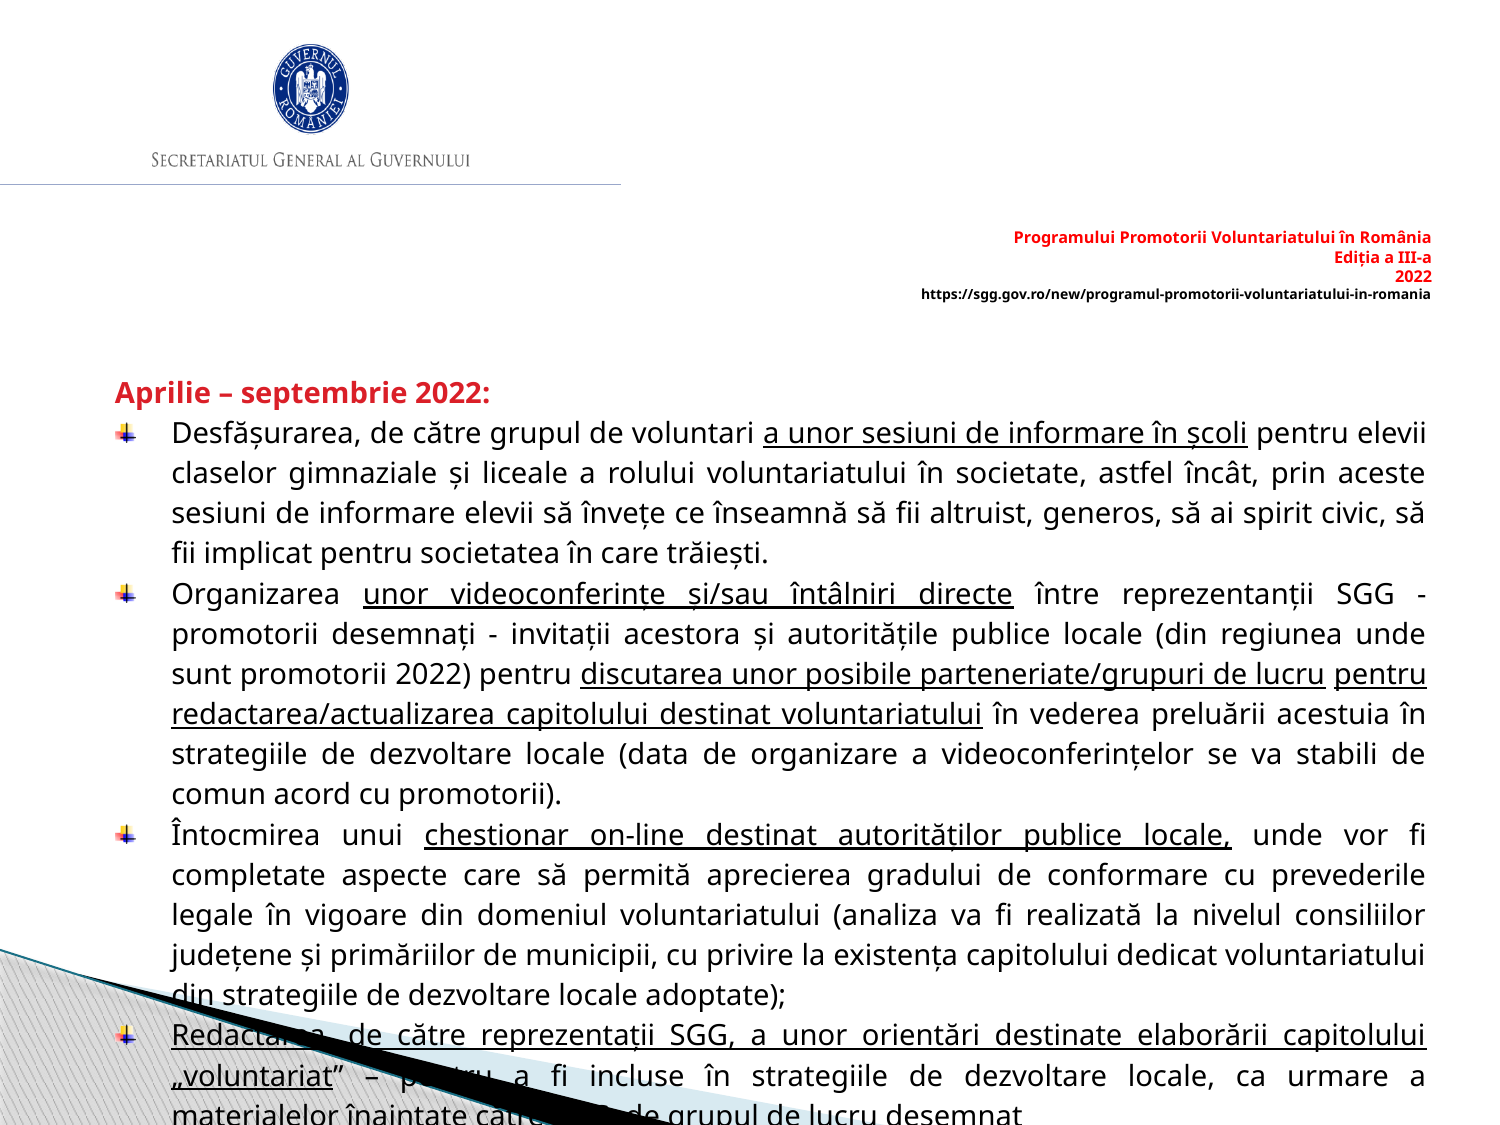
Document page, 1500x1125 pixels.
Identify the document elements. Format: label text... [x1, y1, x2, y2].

picture [0, 42, 621, 185]
picture [115, 1023, 136, 1045]
picture [115, 421, 136, 443]
list Programului Promotorii Voluntariatului în România Ediția a III-a 2022 https://sgg.gov.ro/new/programul-promotorii-voluntariatului-in-romania [53, 219, 1447, 362]
picture [115, 823, 136, 844]
text_box Aprilie – septembrie 2022: Desfășurarea, de către grupul de voluntari a unor sesiuni de informare în școli pentru elevii claselor gimnaziale și liceale a rolului voluntariatului în societate, astfel încât, prin aceste sesiuni de informare elevii să învețe ce înseamnă să fii altruist, generos, să ai spirit civic, să fii implicat pentru societatea în care trăiești. Organizarea unor videoconferințe și/sau întâlniri directe între reprezentanții SGG -promotorii desemnați - invitații acestora și autoritățile publice locale (din regiunea unde sunt promotorii 2022) pentru discutarea unor posibile parteneriate/grupuri de lucru pentru redactarea/actualizarea capitolului destinat voluntariatului în vederea preluării acestuia în strategiile de dezvoltare locale (data de organizare a videoconferințelor se va stabili de comun acord cu promotorii). Întocmirea unui chestionar on-line destinat autorităților publice locale, unde vor fi completate aspecte care să permită aprecierea gradului de conformare cu prevederile legale în vigoare din domeniul voluntariatului (analiza va fi realizată la nivelul consiliilor județene și primăriilor de municipii, cu privire la existența capitolului dedicat voluntariatului din strategiile de dezvoltare locale adoptate); Redactarea, de către reprezentații SGG, a unor orientări destinate elaborării capitolului „voluntariat” – pentru a fi incluse în strategiile de dezvoltare locale, ca urmare a materialelor înaintate către SGG, de grupul de lucru desemnat [100, 361, 1442, 1125]
picture [115, 582, 136, 603]
